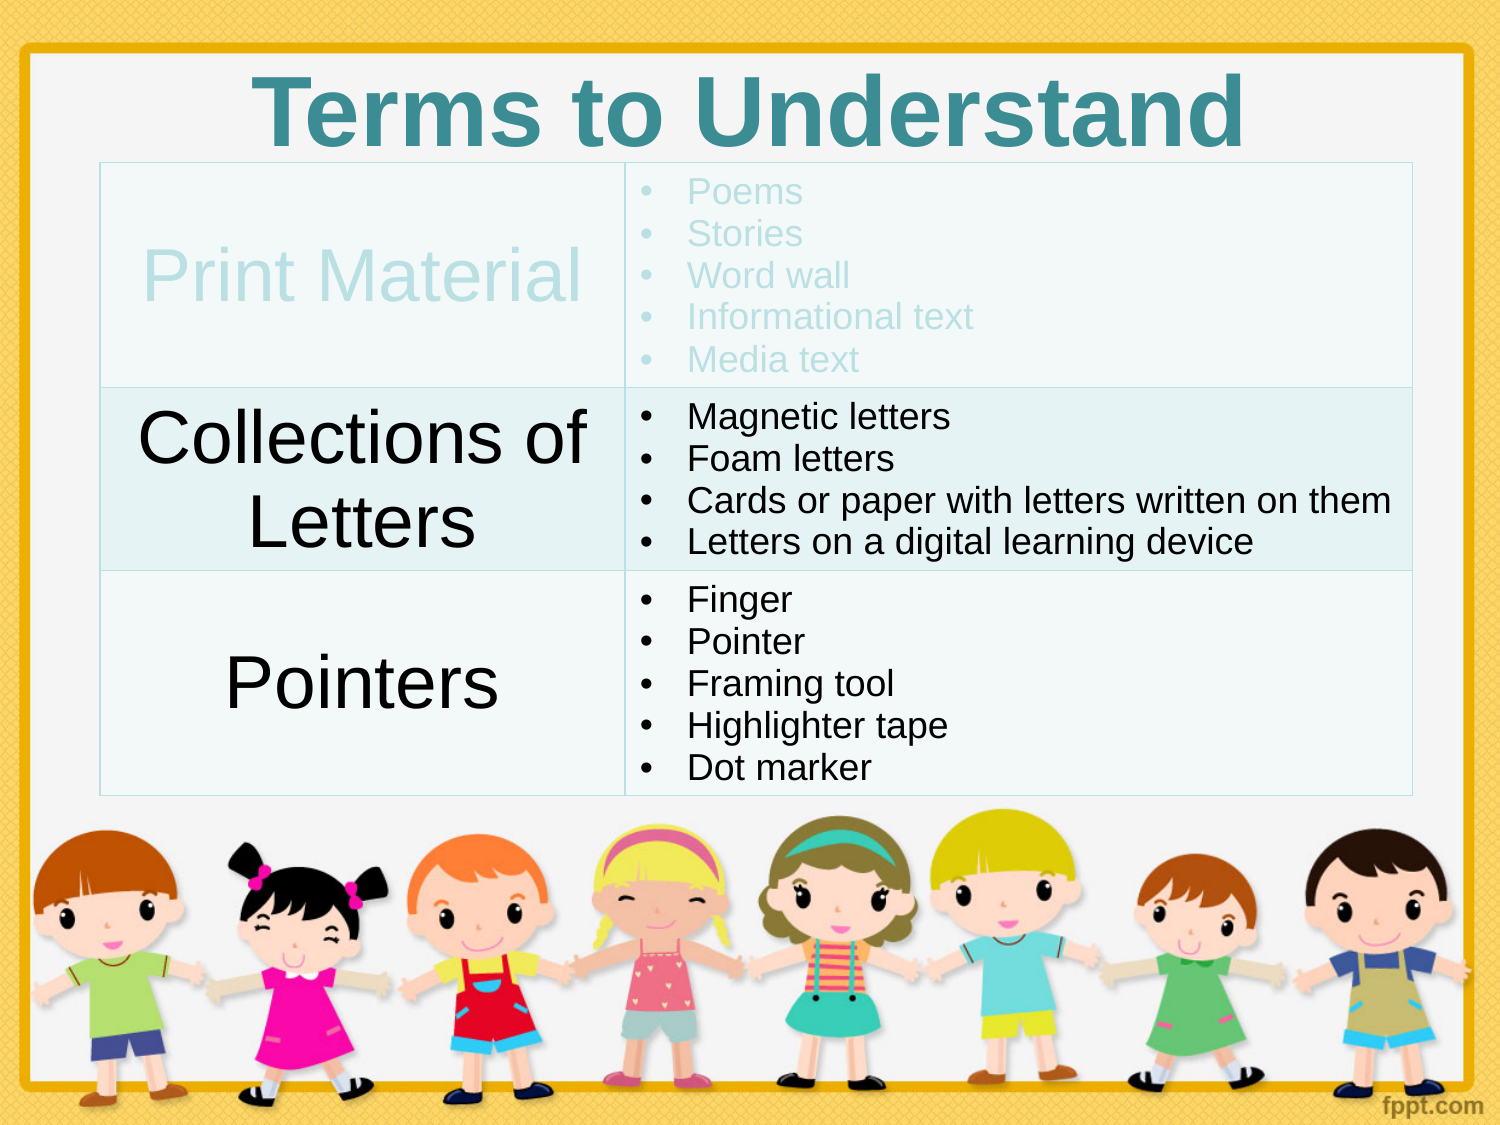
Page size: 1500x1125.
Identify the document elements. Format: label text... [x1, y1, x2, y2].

picture [0, 0, 1500, 1125]
table_header Poems Stories Word wall Informational text Media text [626, 200, 1412, 387]
table_cell Pointers [101, 571, 624, 795]
table_header Print Material [101, 200, 624, 387]
title Terms to Understand [75, 12, 1425, 200]
table_cell Collections of Letters [101, 388, 624, 570]
table_cell Magnetic letters Foam letters Cards or paper with letters written on them Letters on a digital learning device [626, 388, 1412, 570]
table_cell Finger Pointer Framing tool Highlighter tape Dot marker [626, 571, 1412, 795]
